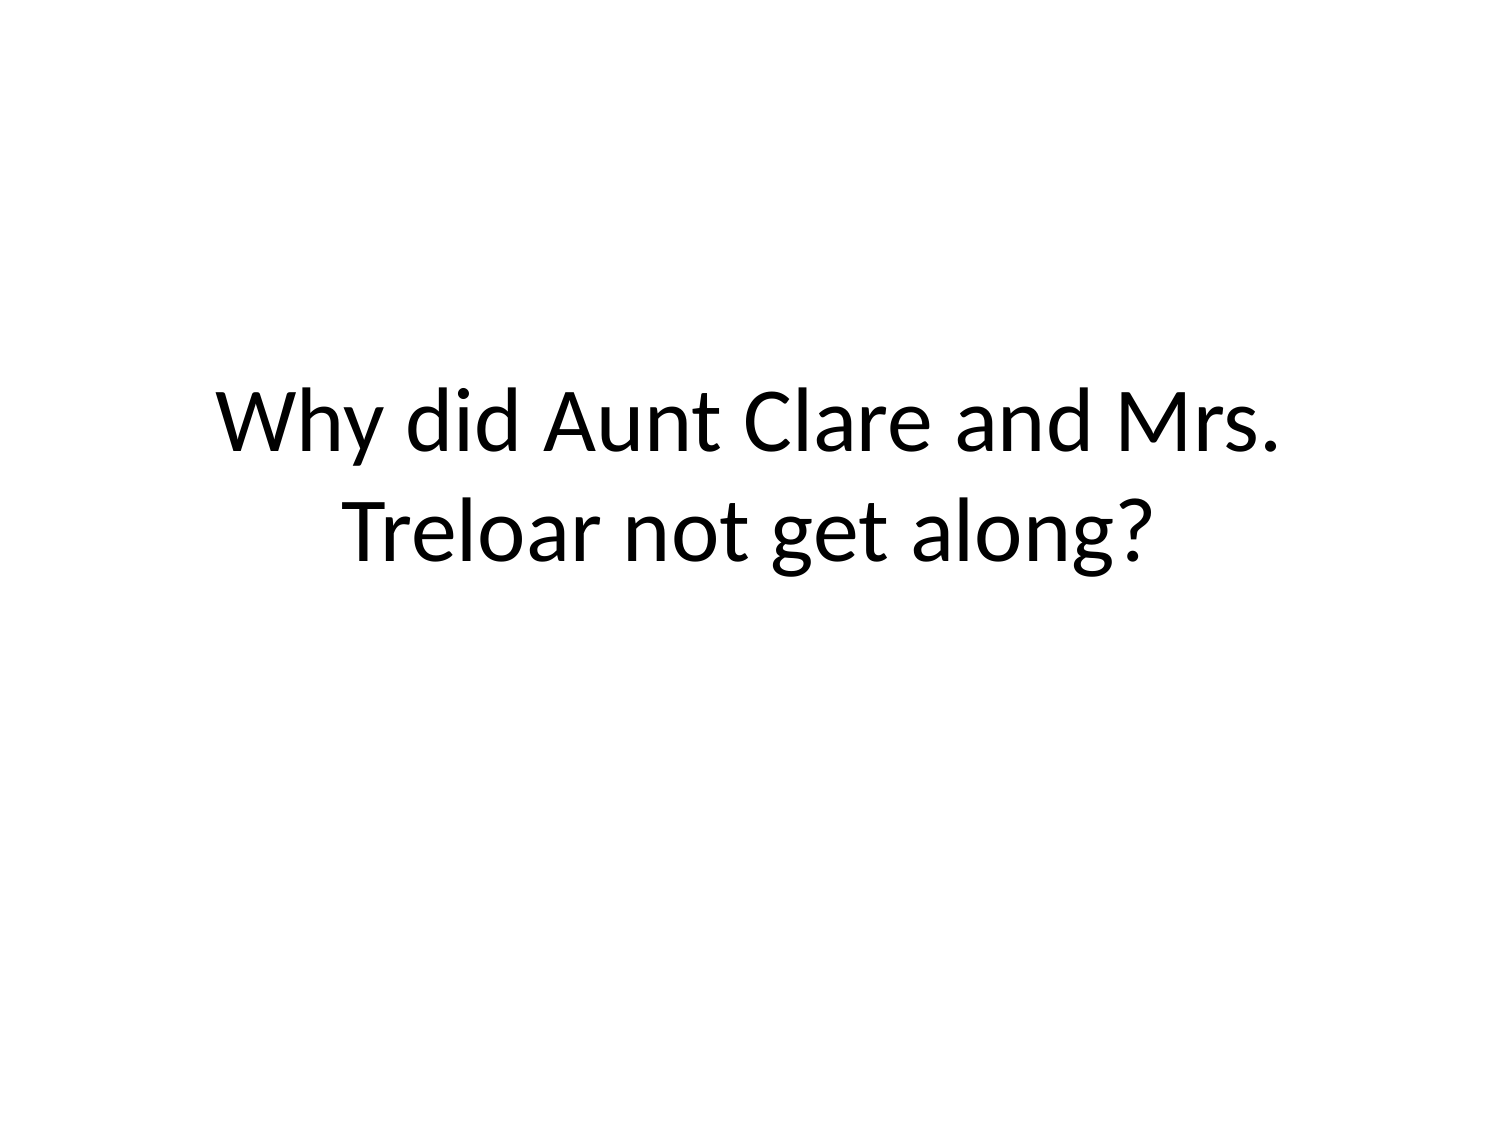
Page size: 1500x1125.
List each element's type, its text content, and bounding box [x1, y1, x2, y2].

title Why did Aunt Clare and Mrs. Treloar not get along? [112, 349, 1388, 591]
